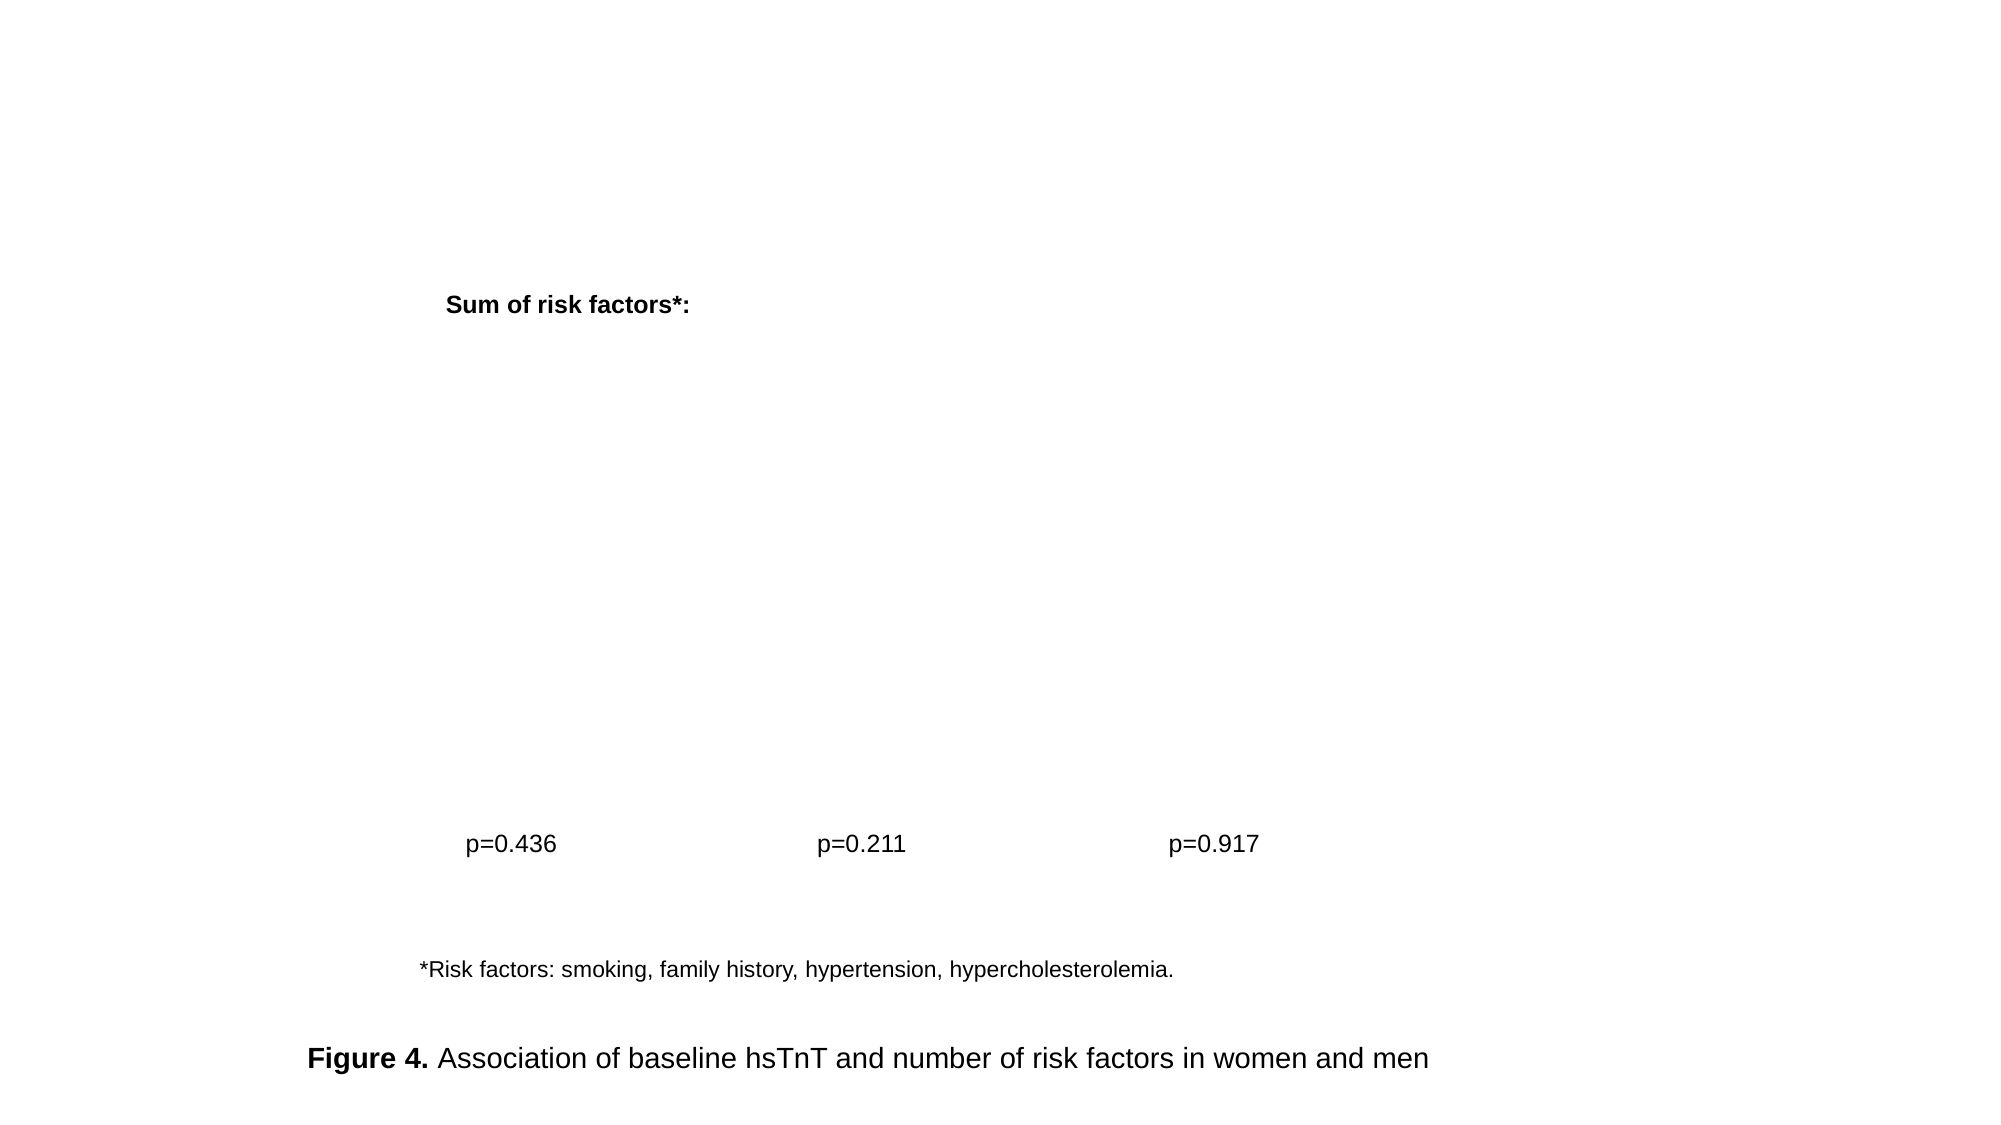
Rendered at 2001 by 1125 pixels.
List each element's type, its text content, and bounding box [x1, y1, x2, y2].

text_box p=0.436 [450, 820, 573, 866]
text_box Figure 4. Association of baseline hsTnT and number of risk factors in women and men [292, 1031, 1494, 1082]
text_box *Risk factors: smoking, family history, hypertension, hypercholesterolemia. [404, 947, 1360, 990]
text_box Sum of risk factors*: [430, 281, 706, 327]
text_box p=0.917 [1153, 820, 1276, 866]
text_box p=0.211 [802, 820, 922, 866]
